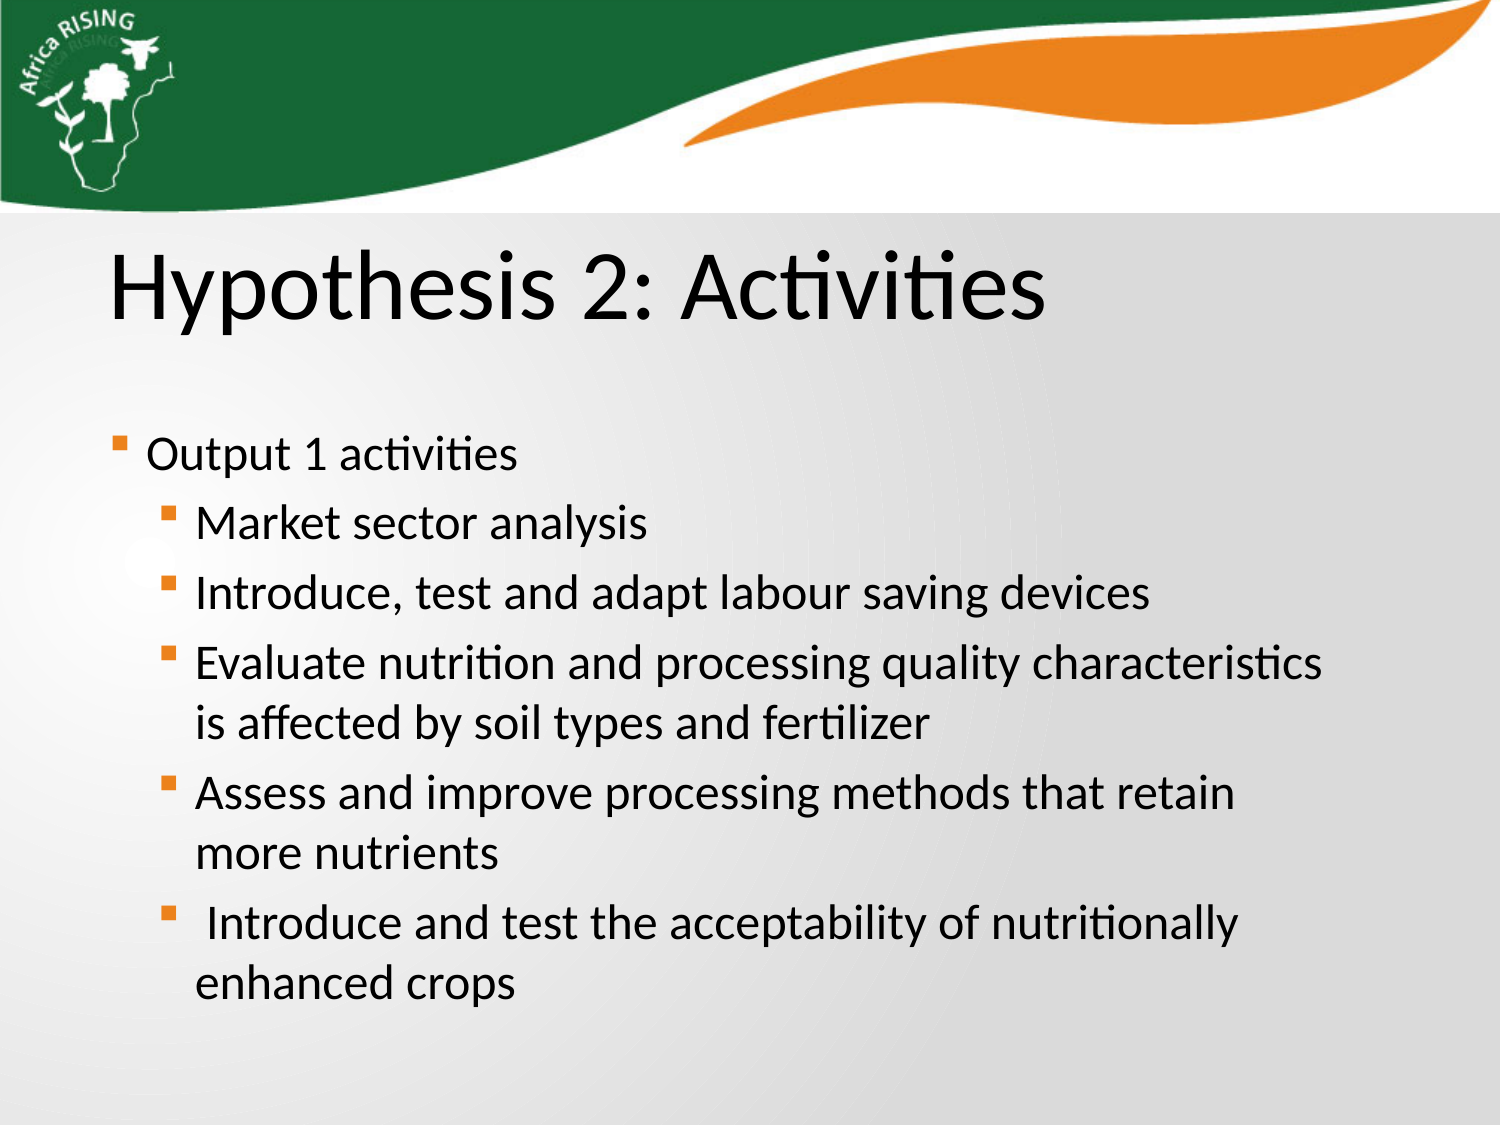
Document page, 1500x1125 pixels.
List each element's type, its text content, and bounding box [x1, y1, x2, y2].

picture [0, 0, 1500, 213]
list Hypothesis 2: Activities [75, 212, 1325, 400]
list Output 1 activities Market sector analysis Introduce, test and adapt labour saving devices Evaluate nutrition and processing quality characteristics is affected by soil types and fertilizer Assess and improve processing methods that retain more nutrients Introduce and test the acceptability of nutritionally enhanced crops [75, 412, 1350, 1075]
